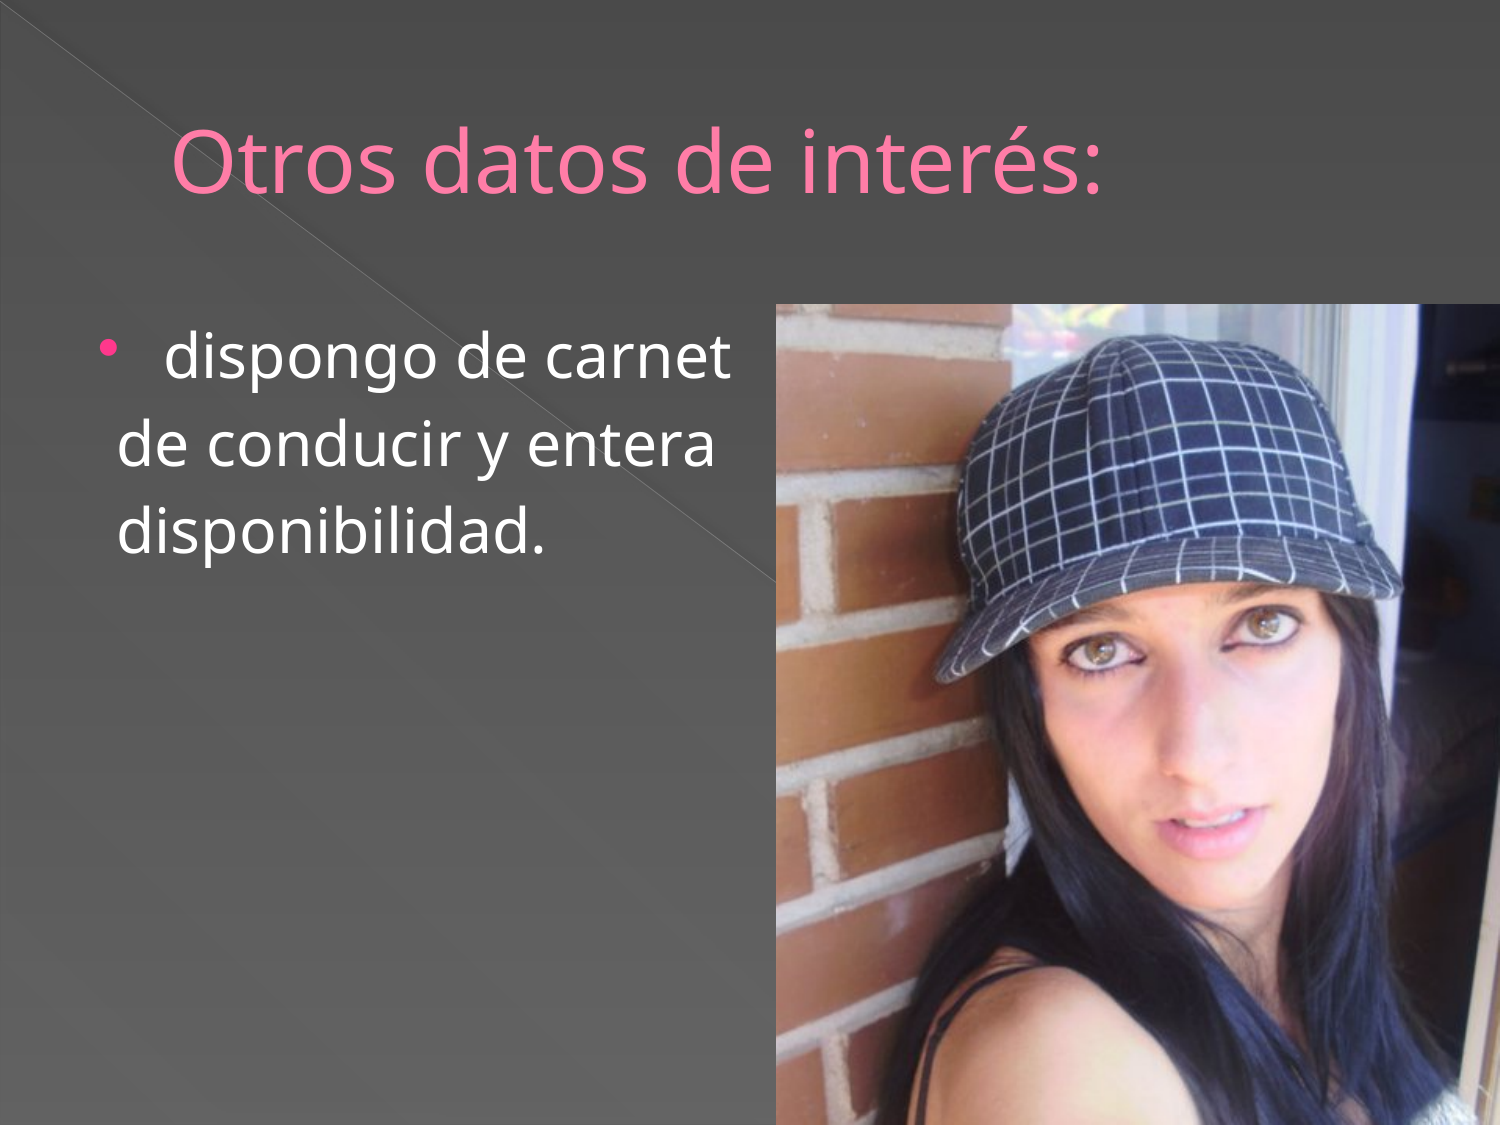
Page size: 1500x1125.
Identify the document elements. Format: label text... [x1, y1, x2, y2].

title Otros datos de interés: [75, 43, 1425, 274]
picture [776, 304, 1500, 1125]
list dispongo de carnet de conducir y entera disponibilidad. [75, 308, 766, 1059]
